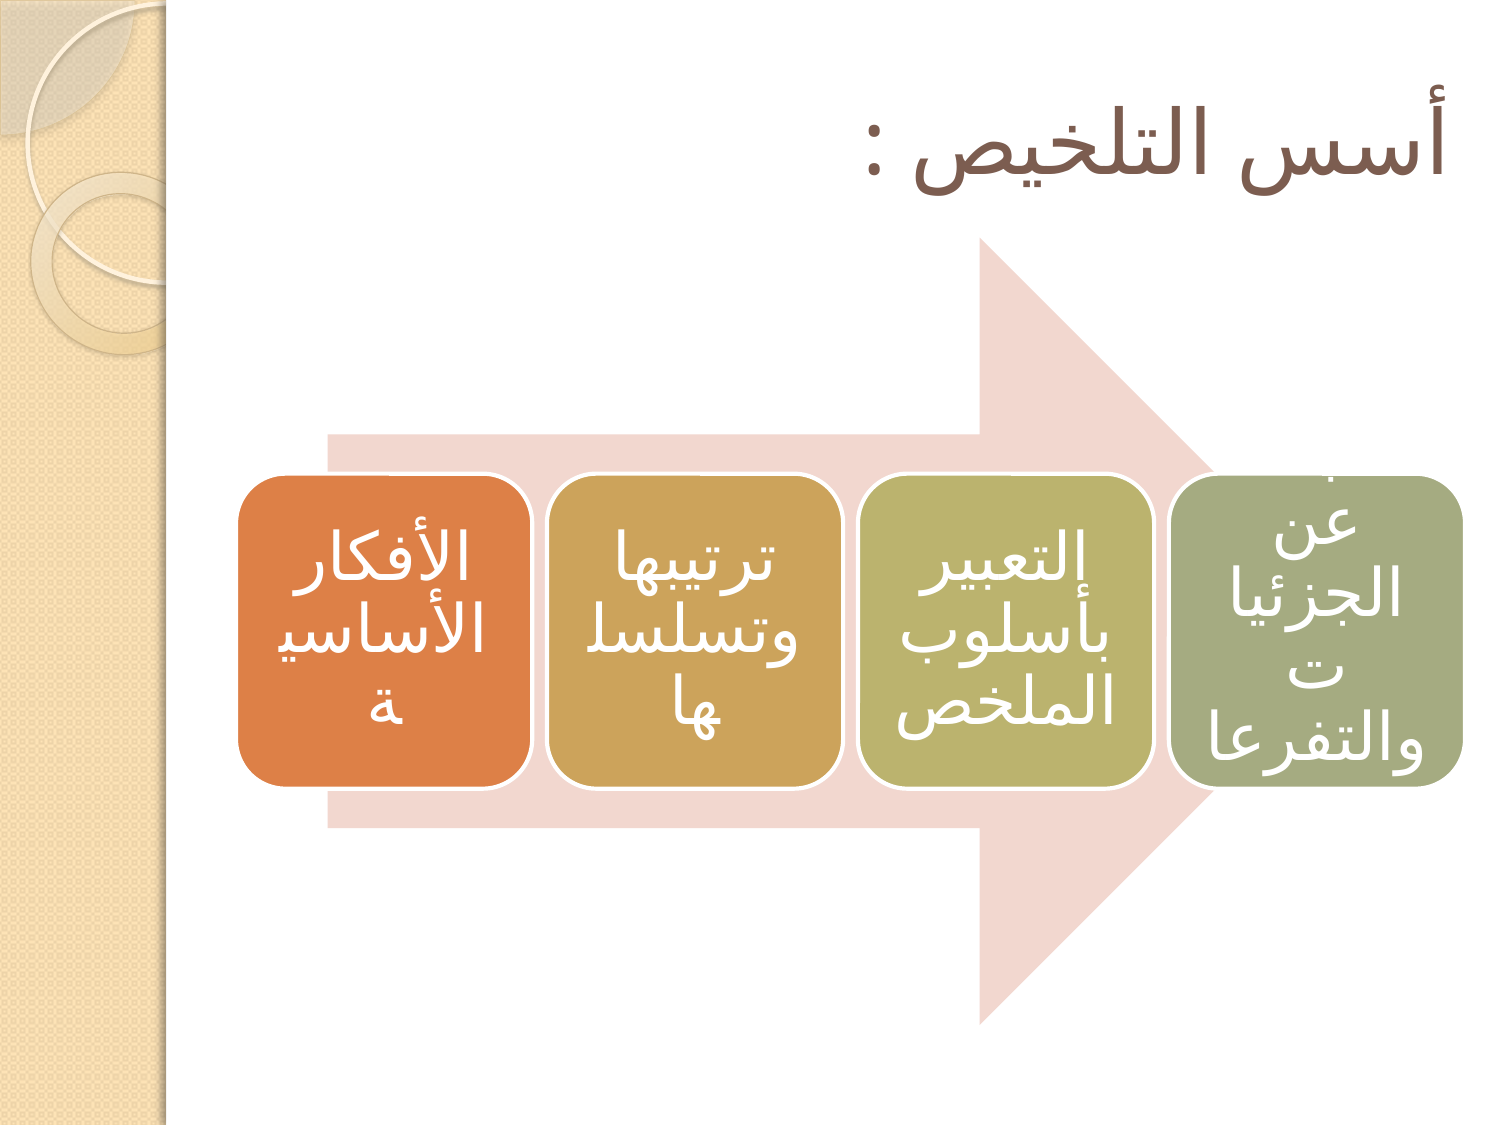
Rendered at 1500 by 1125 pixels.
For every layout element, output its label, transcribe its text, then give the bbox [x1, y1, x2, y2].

title أسس التلخيص : [235, 45, 1466, 233]
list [235, 237, 1466, 1026]
